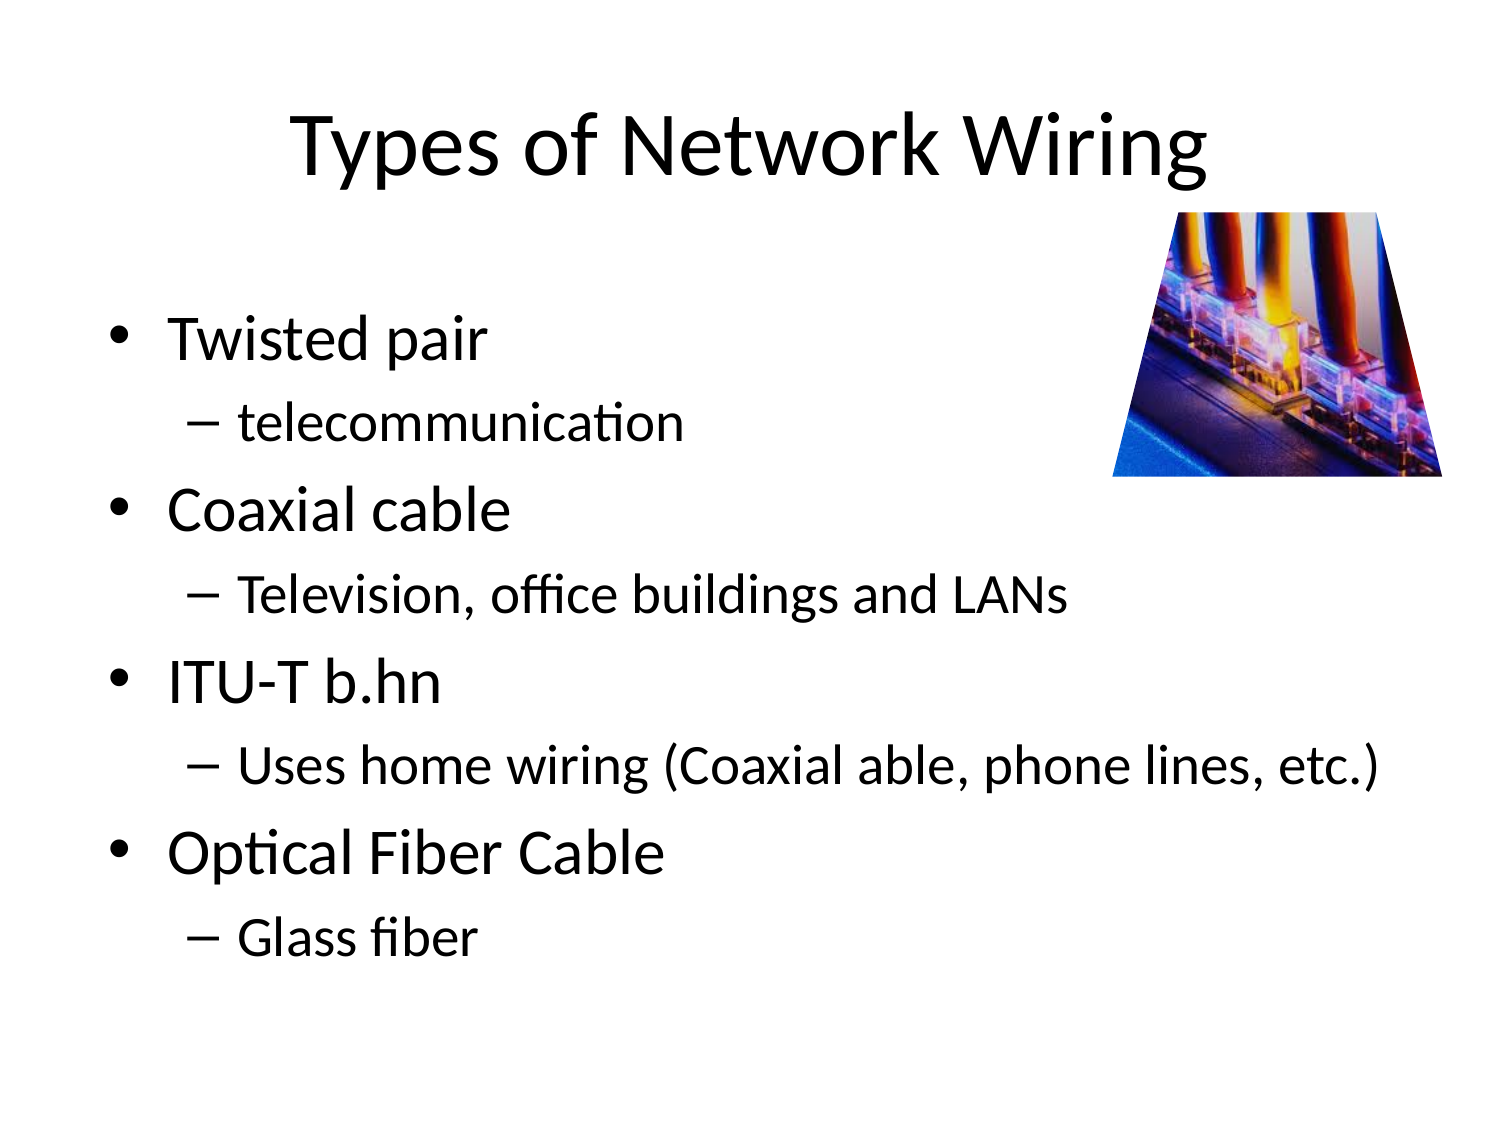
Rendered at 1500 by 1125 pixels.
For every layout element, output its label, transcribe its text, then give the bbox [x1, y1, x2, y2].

list Twisted pair telecommunication Coaxial cable Television, office buildings and LANs ITU-T b.hn Uses home wiring (Coaxial able, phone lines, etc.) Optical Fiber Cable Glass fiber [92, 287, 1406, 1000]
picture [1112, 212, 1443, 477]
title Types of Network Wiring [75, 45, 1425, 233]
